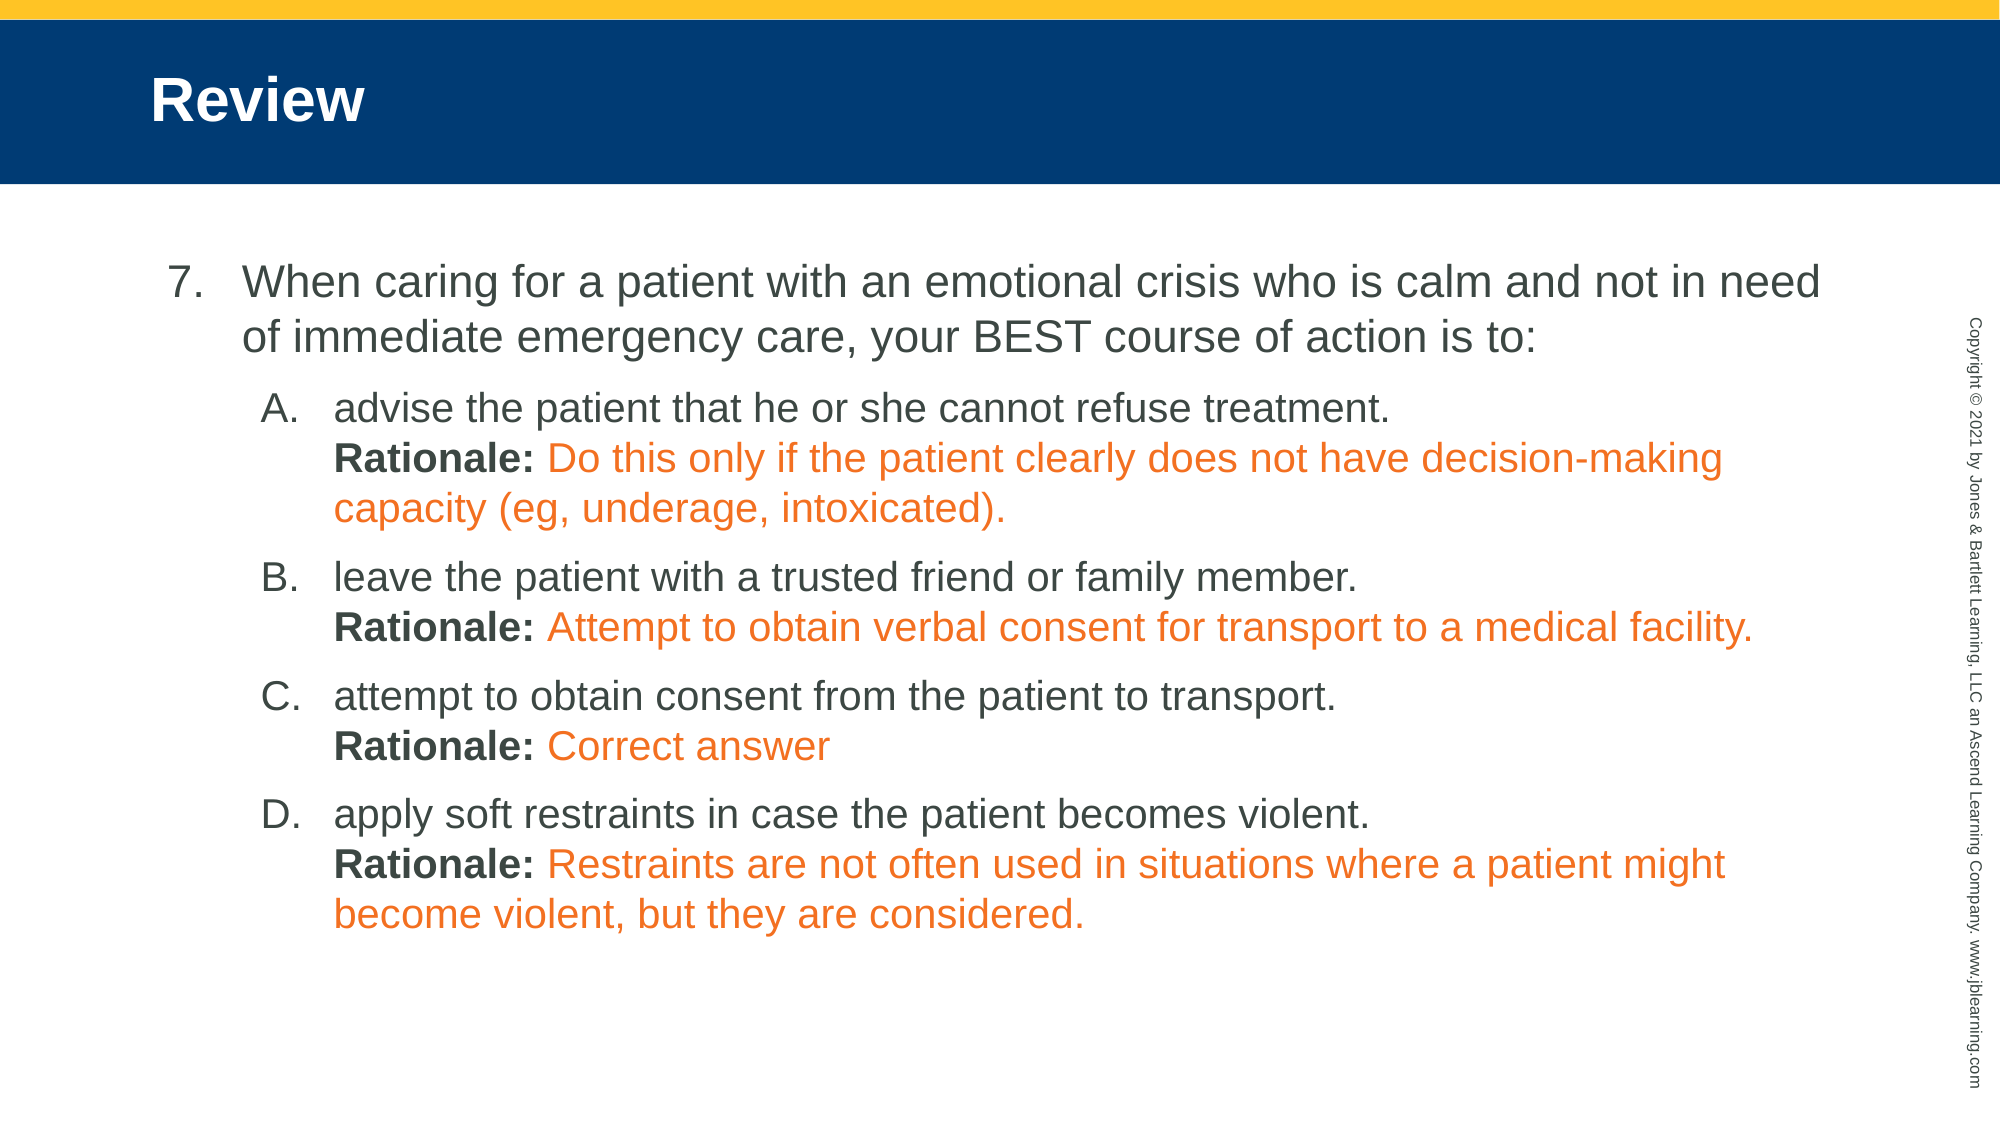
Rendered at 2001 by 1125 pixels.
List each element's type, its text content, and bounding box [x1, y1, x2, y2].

title Review [0, 19, 2000, 185]
list When caring for a patient with an emotional crisis who is calm and not in need of immediate emergency care, your BEST course of action is to: advise the patient that he or she cannot refuse treatment. Rationale: Do this only if the patient clearly does not have decision-making capacity (eg, underage, intoxicated). leave the patient with a trusted friend or family member. Rationale: Attempt to obtain verbal consent for transport to a medical facility. attempt to obtain consent from the patient to transport. Rationale: Correct answer apply soft restraints in case the patient becomes violent. Rationale: Restraints are not often used in situations where a patient might become violent, but they are considered. [151, 244, 1898, 1016]
